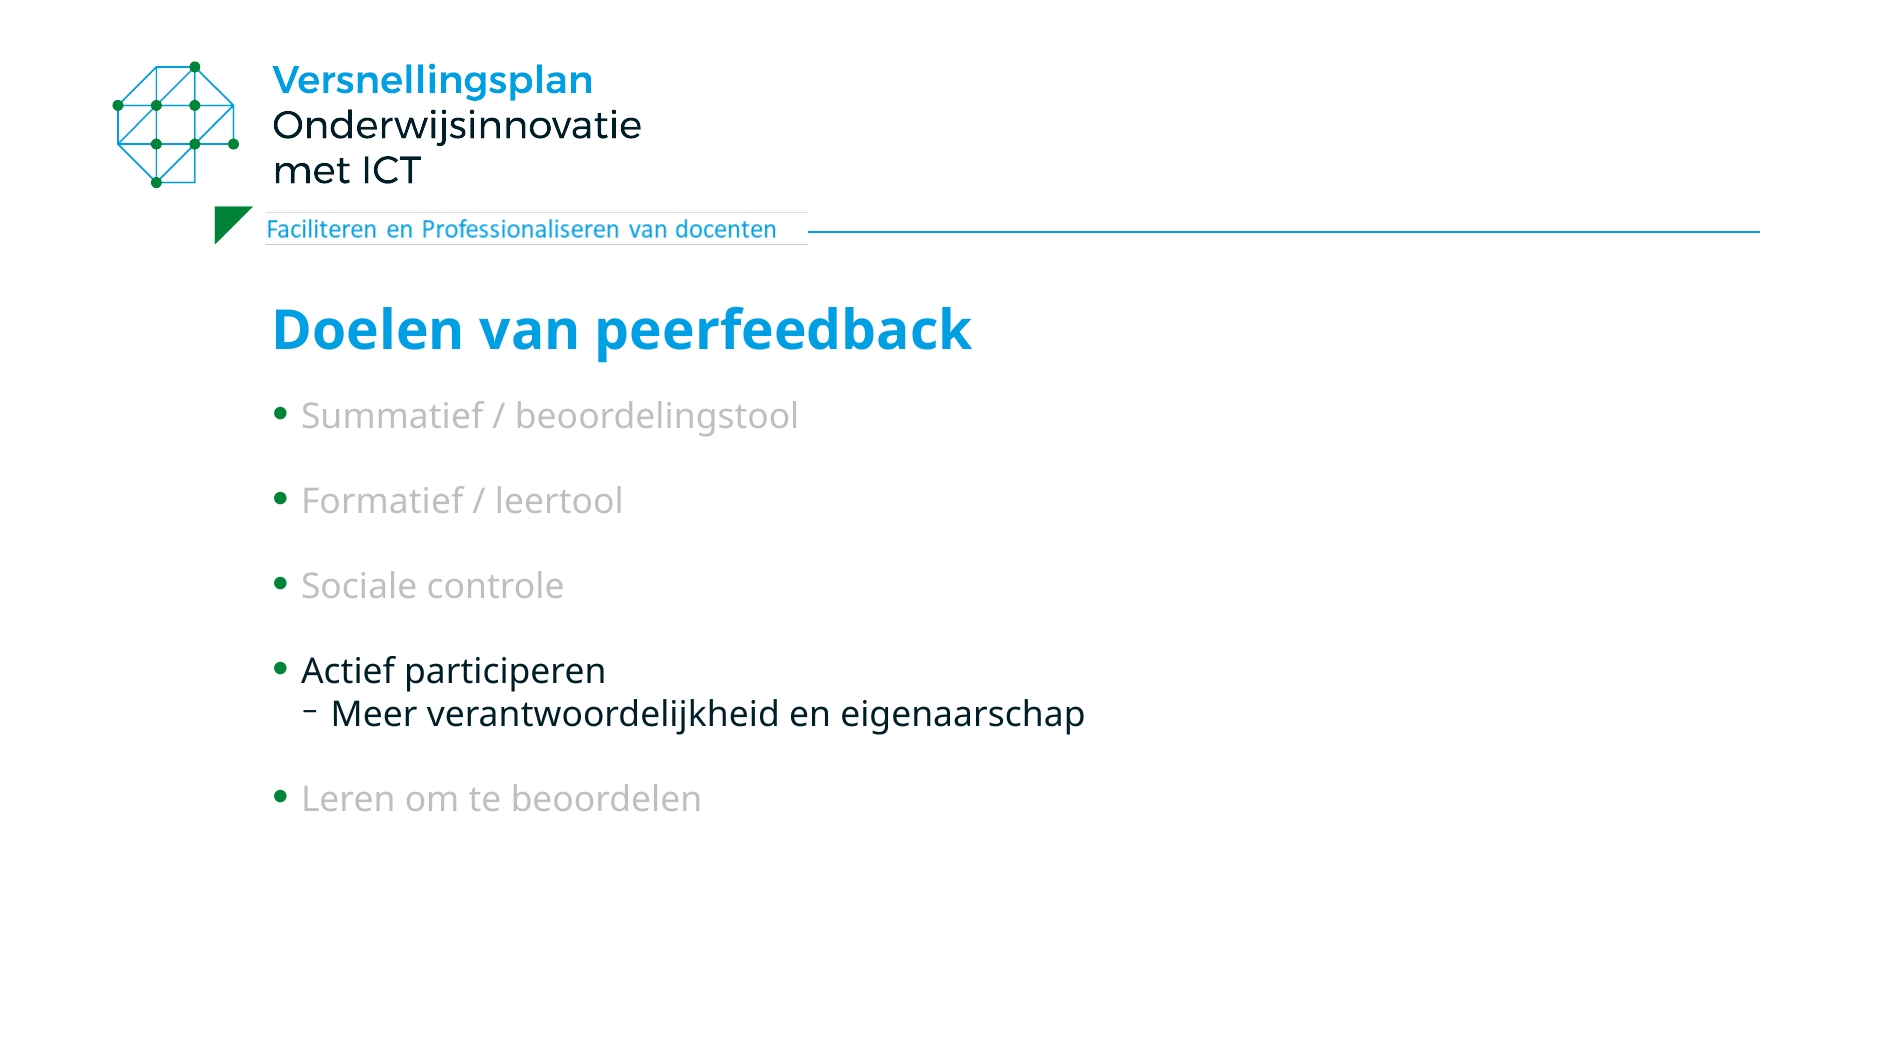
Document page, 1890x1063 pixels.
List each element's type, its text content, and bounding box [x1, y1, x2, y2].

title Doelen van peerfeedback [271, 294, 1469, 356]
list Summatief / beoordelingstool Formatief / leertool Sociale controle Actief participeren Meer verantwoordelijkheid en eigenaarschap Leren om te beoordelen [271, 393, 1778, 1022]
picture [0, 0, 808, 261]
